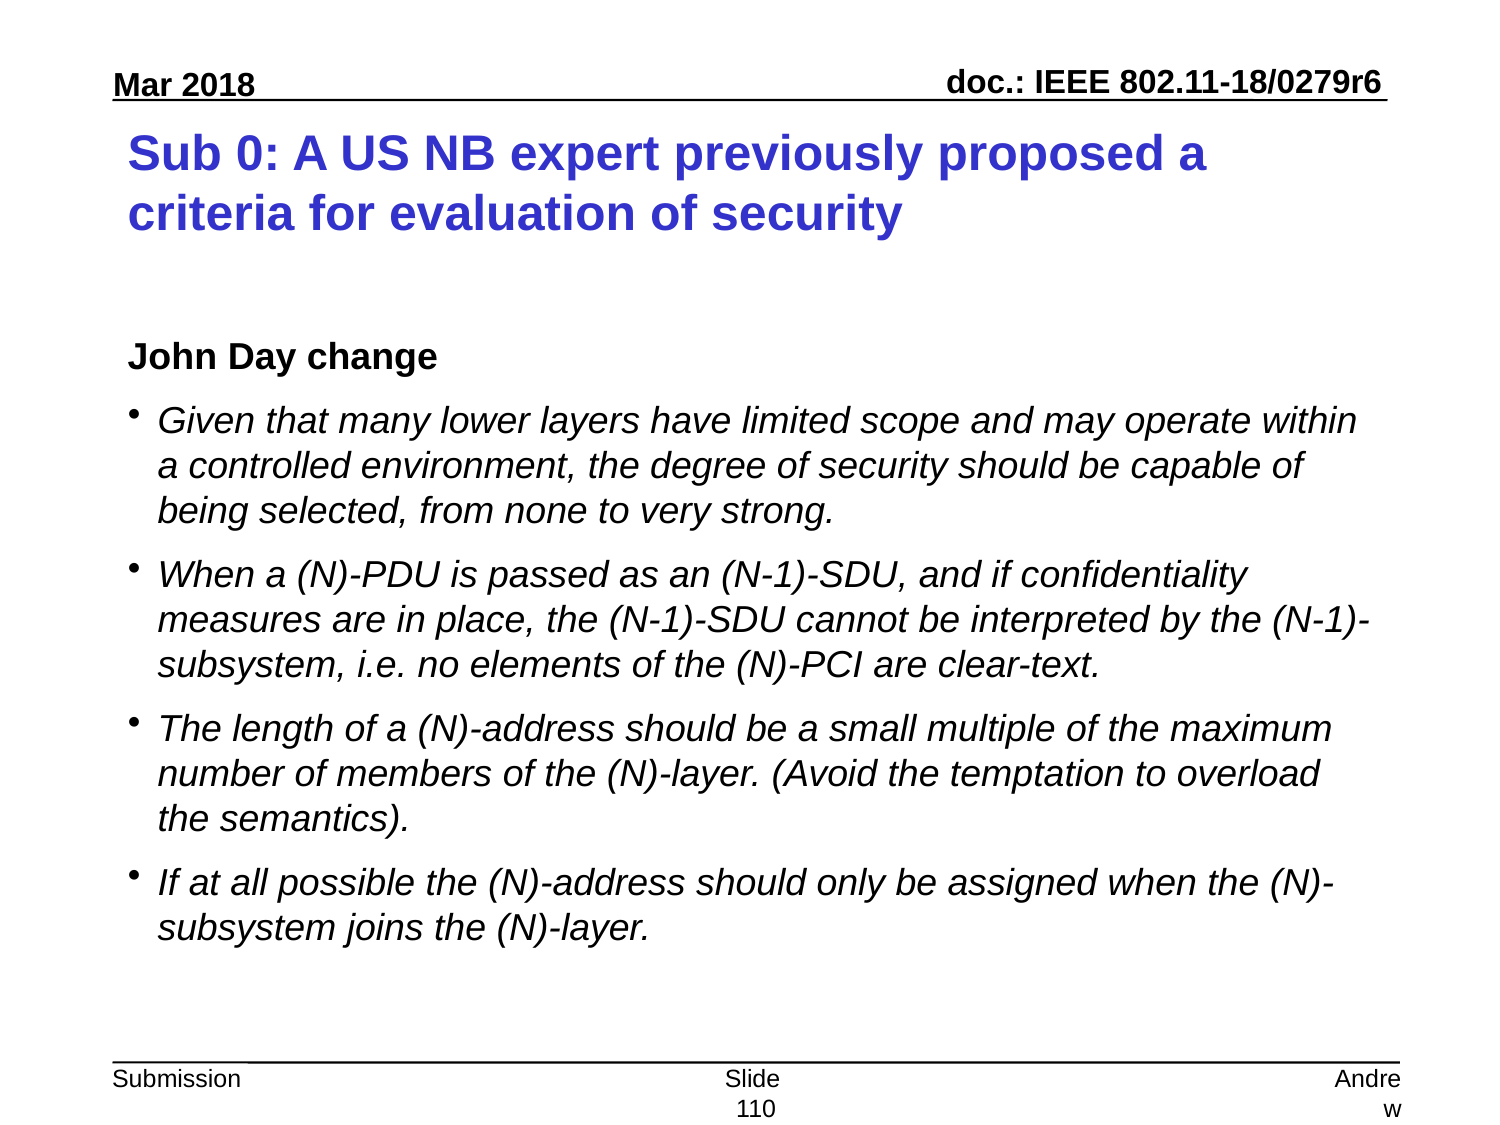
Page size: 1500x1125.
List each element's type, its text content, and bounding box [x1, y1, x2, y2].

slide_number Slide 110 [709, 1061, 803, 1093]
title Sub 0: A US NB expert previously proposed a criteria for evaluation of security [112, 112, 1388, 288]
list John Day change Given that many lower layers have limited scope and may operate within a controlled environment, the degree of security should be capable of being selected, from none to very strong. When a (N)-PDU is passed as an (N-1)-SDU, and if confidentiality measures are in place, the (N-1)-SDU cannot be interpreted by the (N-1)-subsystem, i.e. no elements of the (N)-PCI are clear-text. The length of a (N)-address should be a small multiple of the maximum number of members of the (N)-layer. (Avoid the temptation to overload the semantics). If at all possible the (N)-address should only be assigned when the (N)-subsystem joins the (N)-layer. [112, 324, 1388, 1000]
footer Andrew Myles, Cisco [1320, 1061, 1402, 1093]
